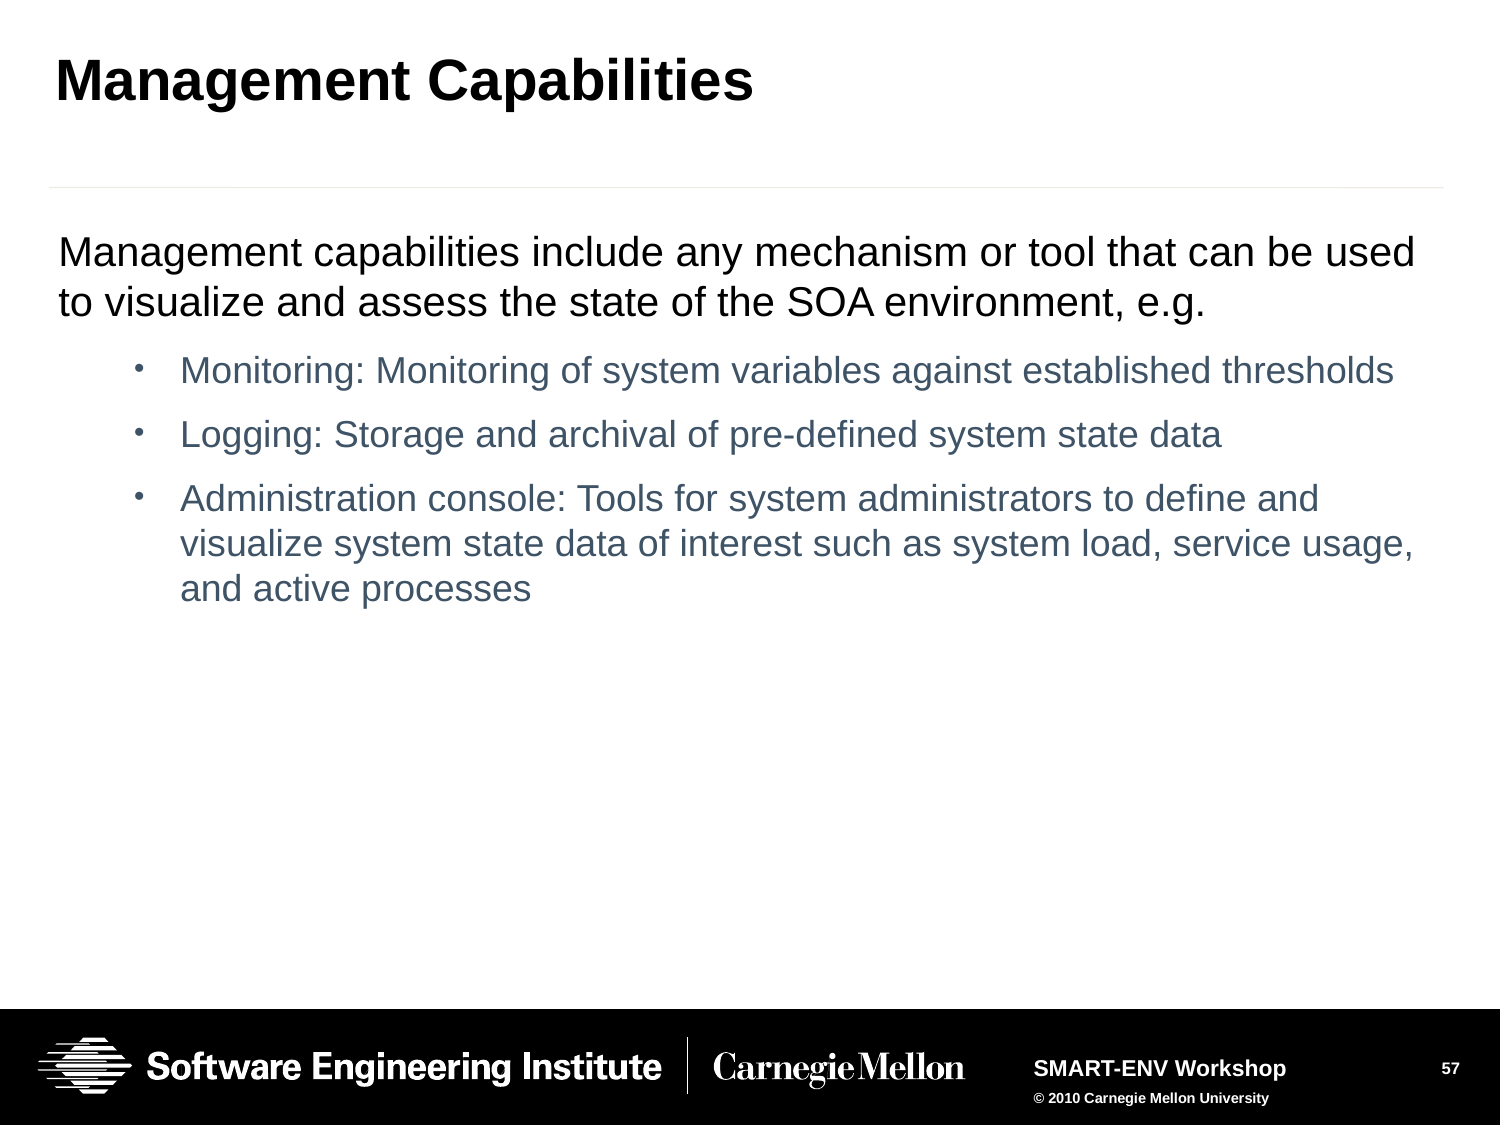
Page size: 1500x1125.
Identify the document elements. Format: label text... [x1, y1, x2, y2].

title Management Capabilities [55, 49, 1451, 114]
list Management capabilities include any mechanism or tool that can be used to visualize and assess the state of the SOA environment, e.g. Monitoring: Monitoring of system variables against established thresholds Logging: Storage and archival of pre-defined system state data Administration console: Tools for system administrators to define and visualize system state data of interest such as system load, service usage, and active processes [58, 224, 1438, 953]
